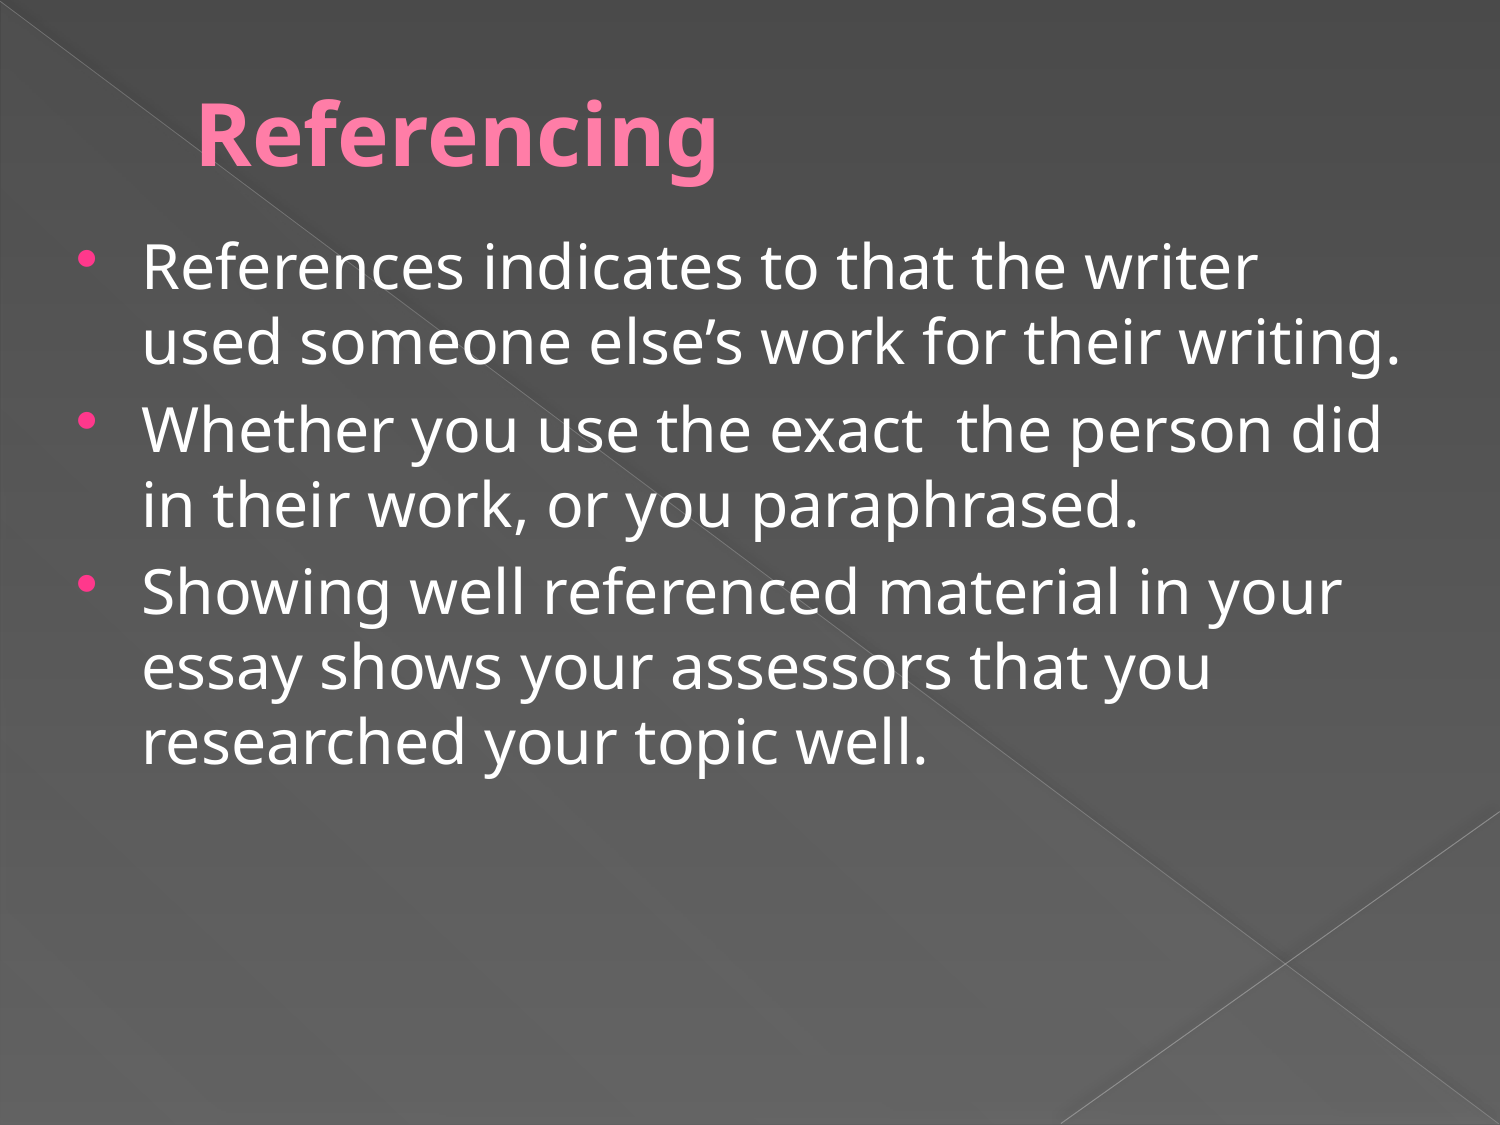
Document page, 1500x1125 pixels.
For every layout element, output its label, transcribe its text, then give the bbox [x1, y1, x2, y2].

title Referencing [100, 43, 1425, 219]
list References indicates to that the writer used someone else’s work for their writing. Whether you use the exact the person did in their work, or you paraphrased. Showing well referenced material in your essay shows your assessors that you researched your topic well. [53, 219, 1425, 1059]
